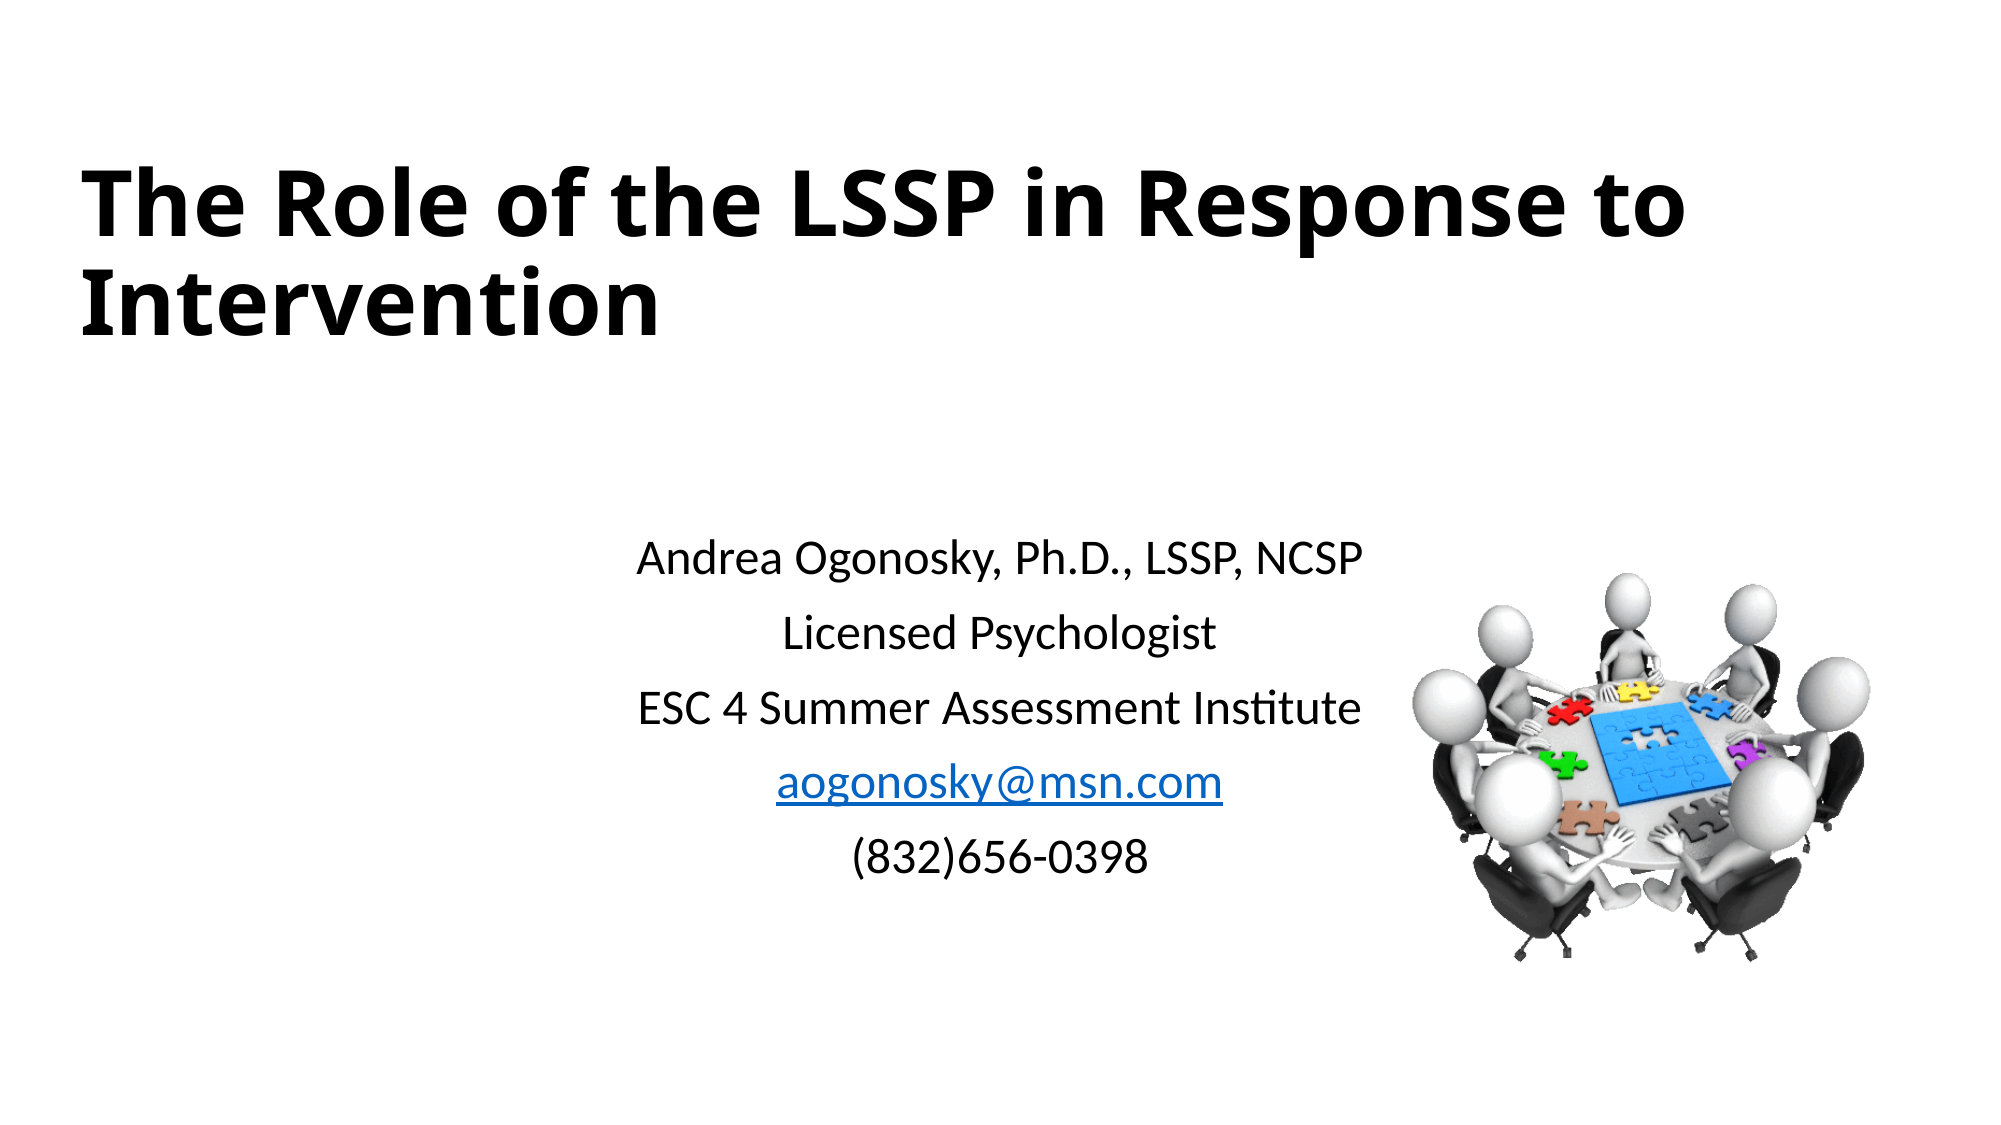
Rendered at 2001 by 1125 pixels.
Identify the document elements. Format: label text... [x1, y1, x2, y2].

picture [1365, 546, 1903, 998]
subtitle Andrea Ogonosky, Ph.D., LSSP, NCSP Licensed Psychologist ESC 4 Summer Assessment Institute aogonosky@msn.com (832)656-0398 [249, 523, 1750, 900]
title The Role of the LSSP in Response to Intervention [64, 102, 1750, 462]
